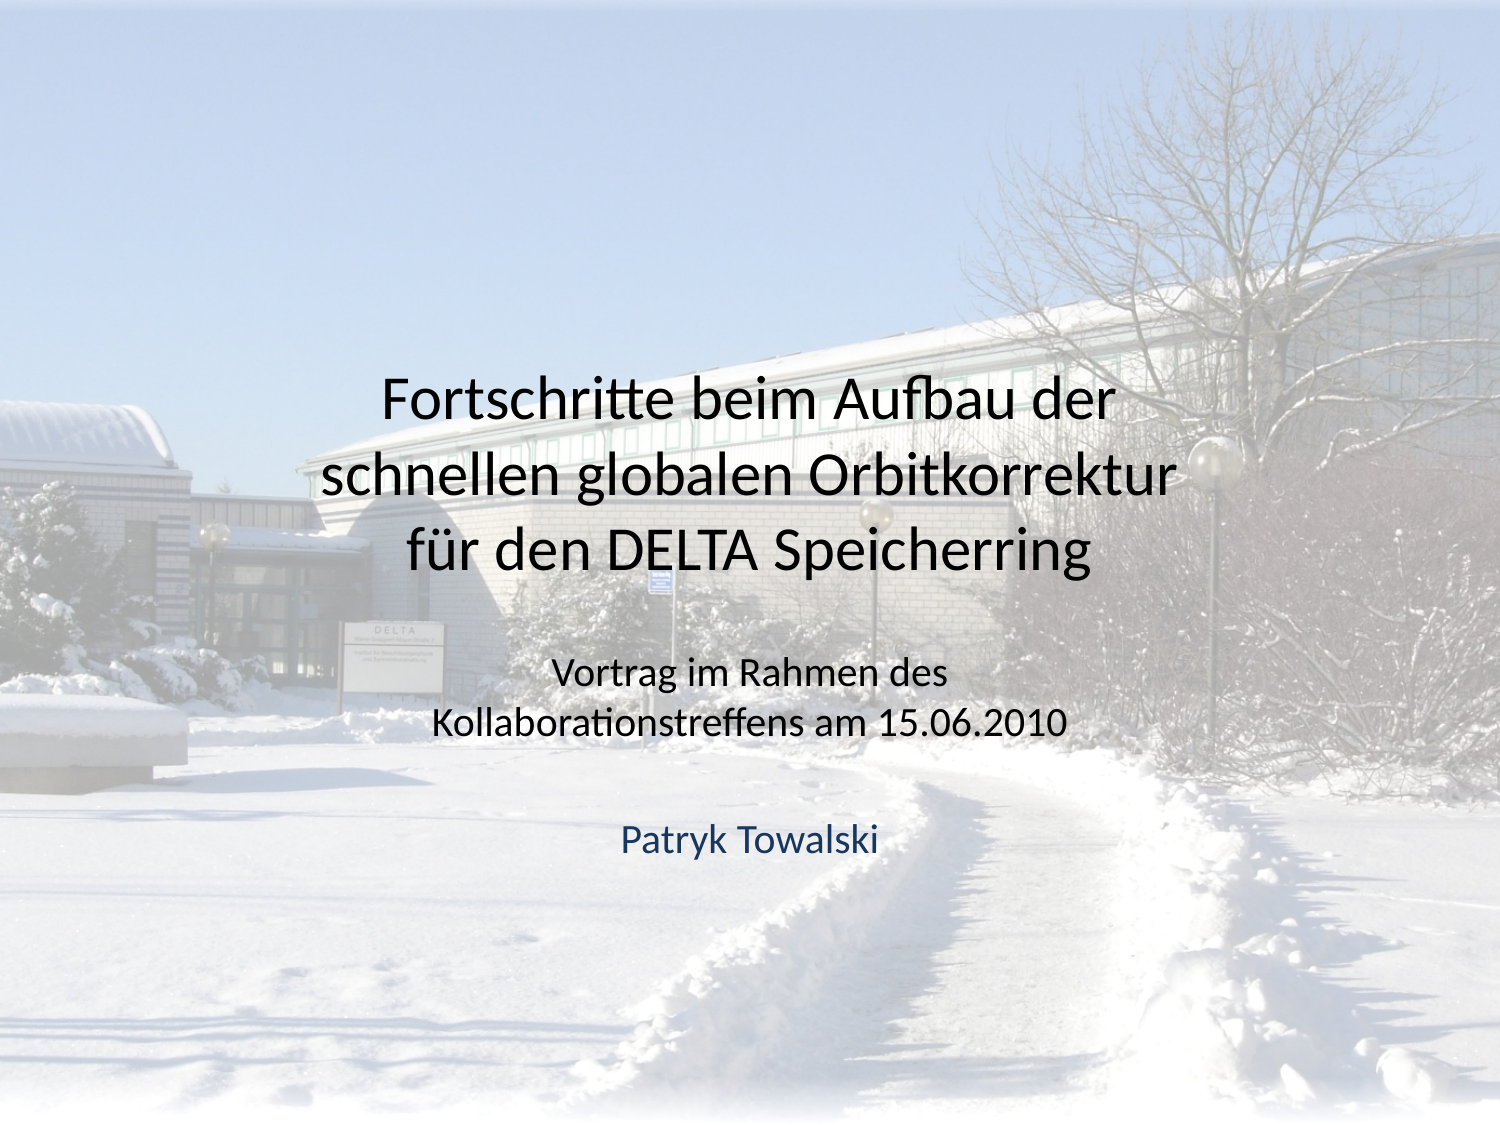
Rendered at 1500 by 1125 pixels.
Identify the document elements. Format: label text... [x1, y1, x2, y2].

title Fortschritte beim Aufbau der schnellen globalen Orbitkorrektur für den DELTA Speicherring [112, 349, 1388, 591]
subtitle Vortrag im Rahmen des Kollaborationstreffens am 15.06.2010 Patryk Towalski [225, 637, 1275, 925]
